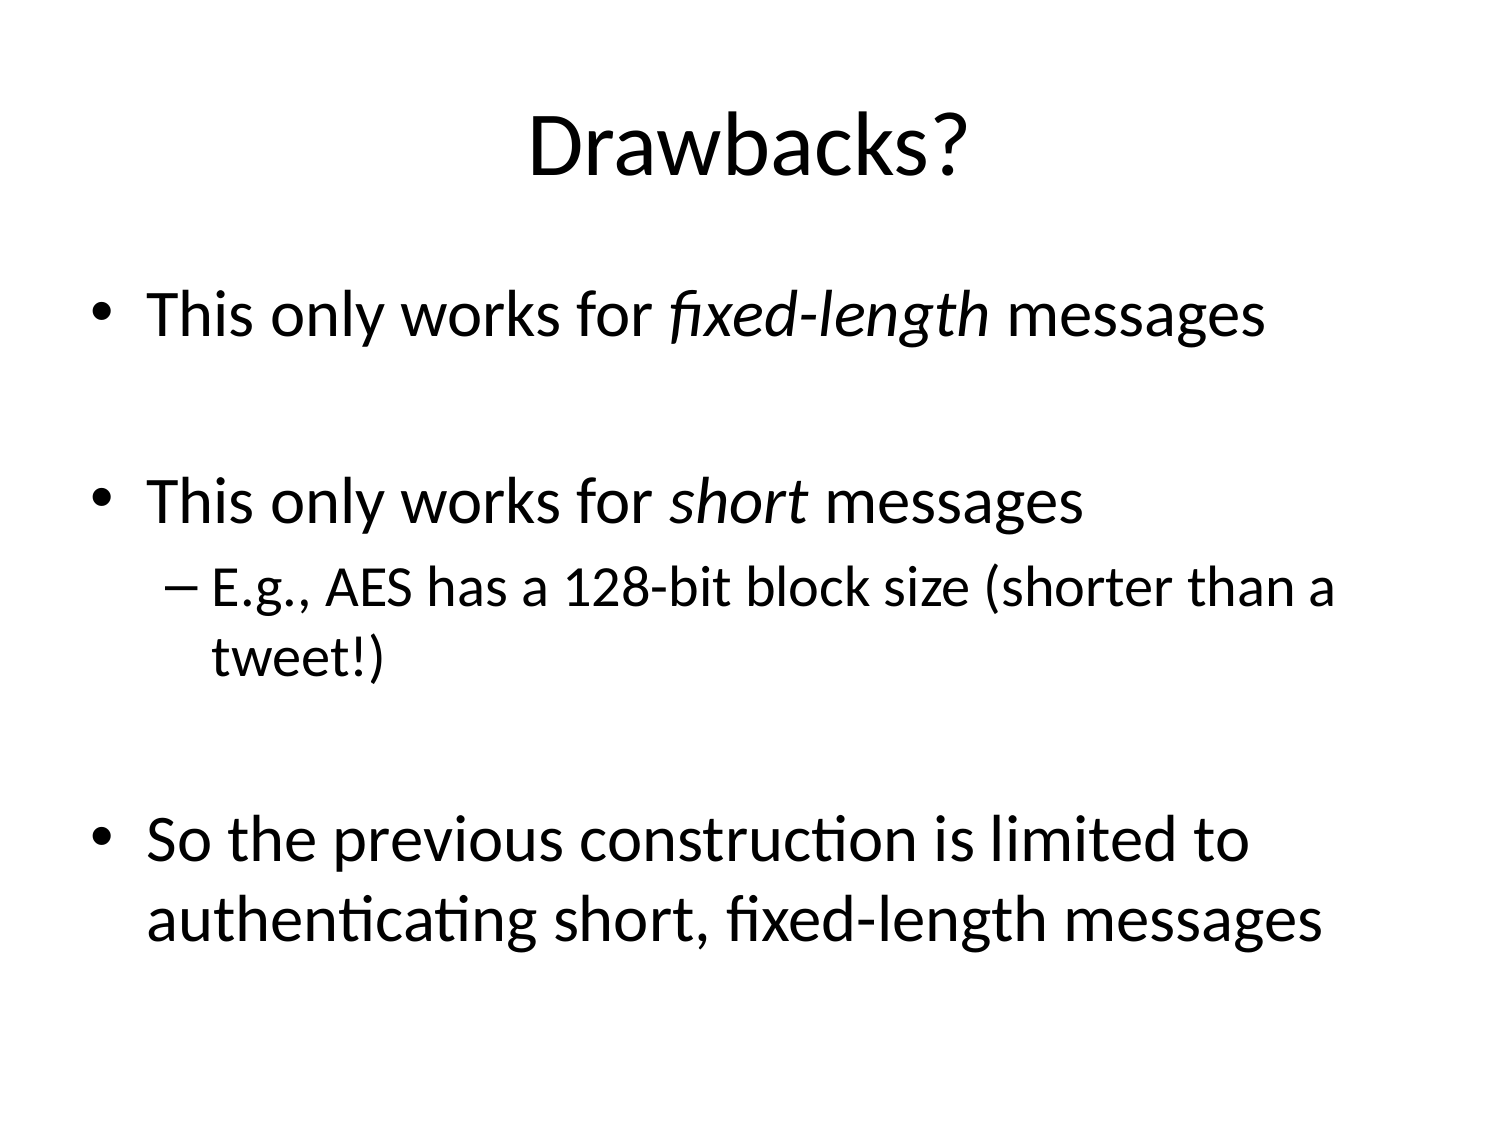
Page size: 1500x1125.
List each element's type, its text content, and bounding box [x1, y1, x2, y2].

title Drawbacks? [75, 45, 1425, 233]
list This only works for fixed-length messages This only works for short messages E.g., AES has a 128-bit block size (shorter than a tweet!) So the previous construction is limited to authenticating short, fixed-length messages [75, 262, 1425, 1005]
